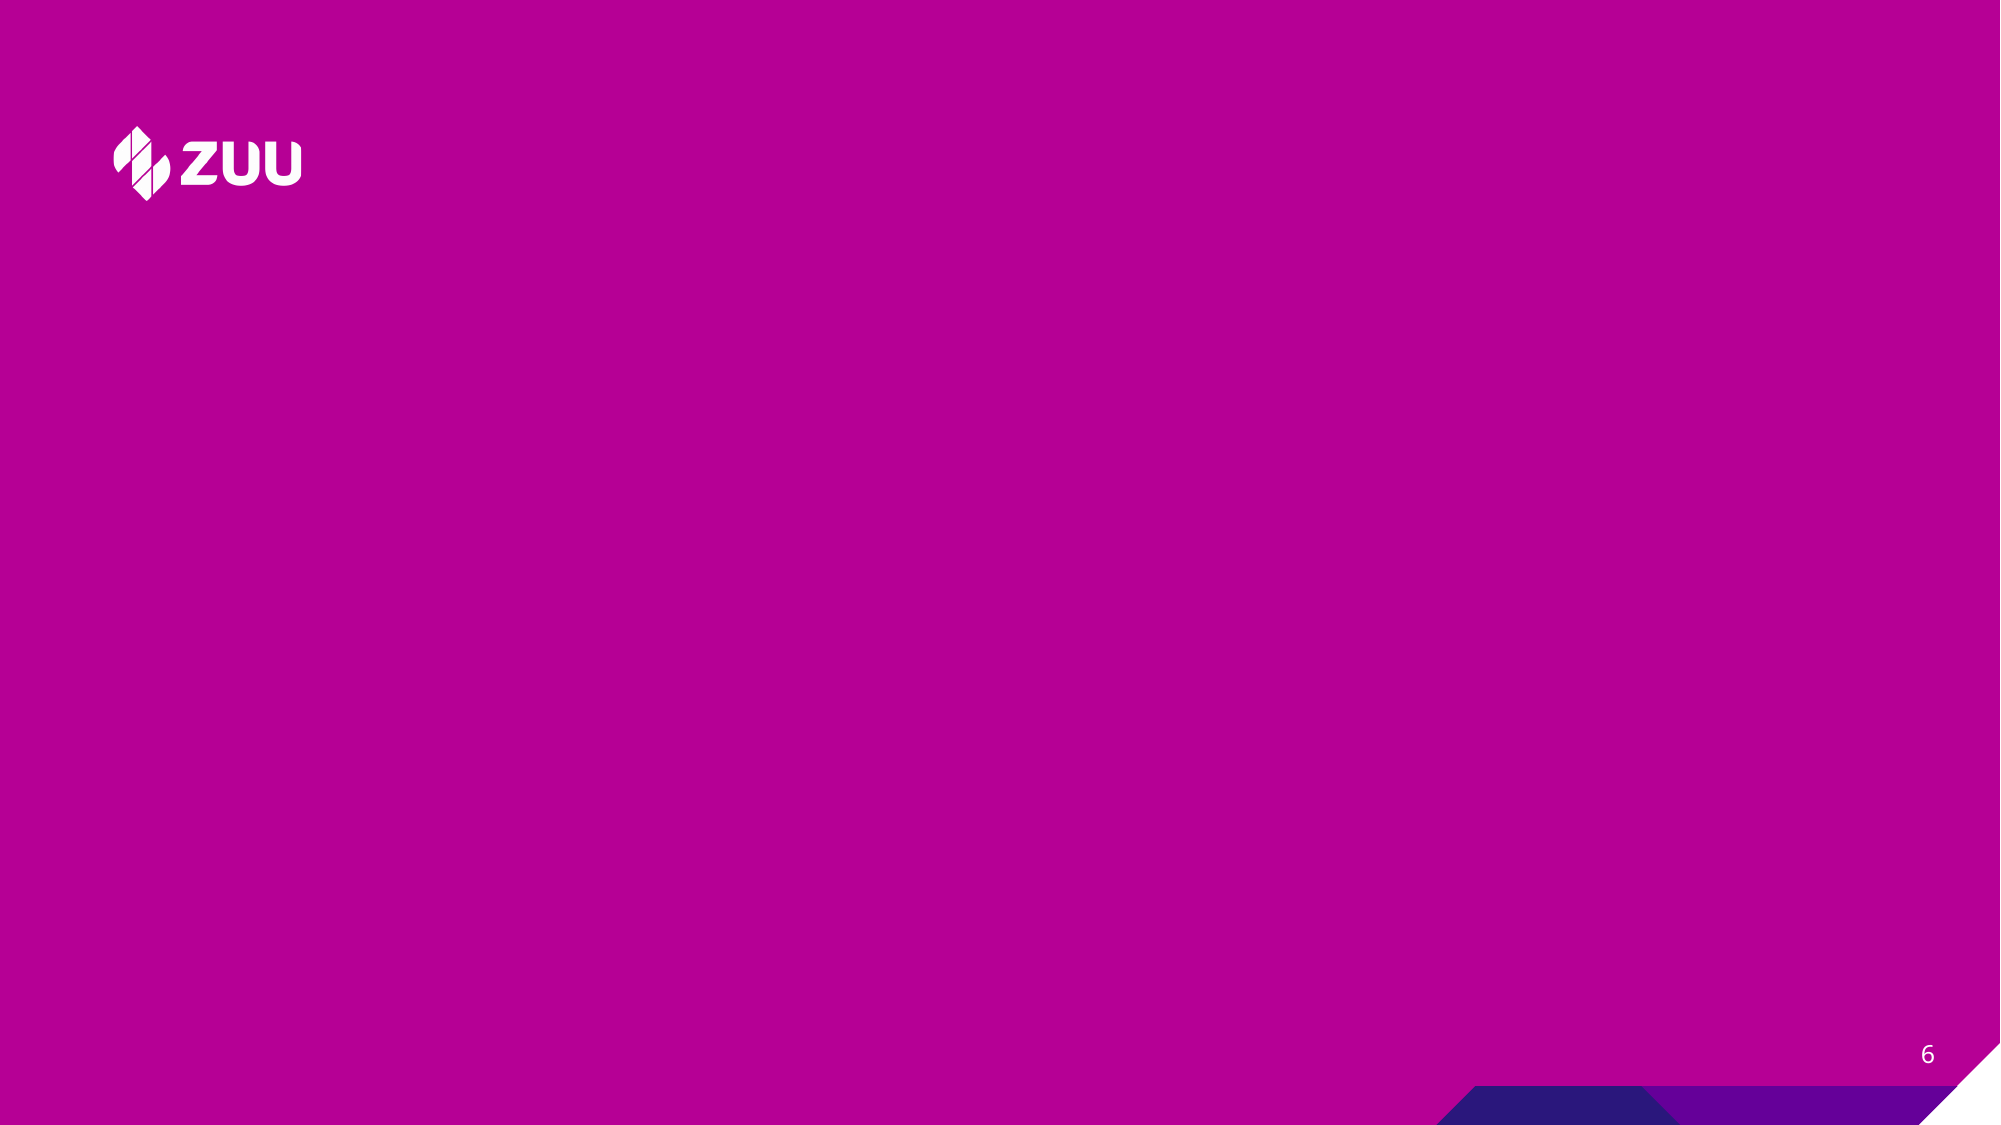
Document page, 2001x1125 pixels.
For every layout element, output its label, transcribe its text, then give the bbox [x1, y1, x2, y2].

slide_number 6 [1500, 1039, 1950, 1073]
